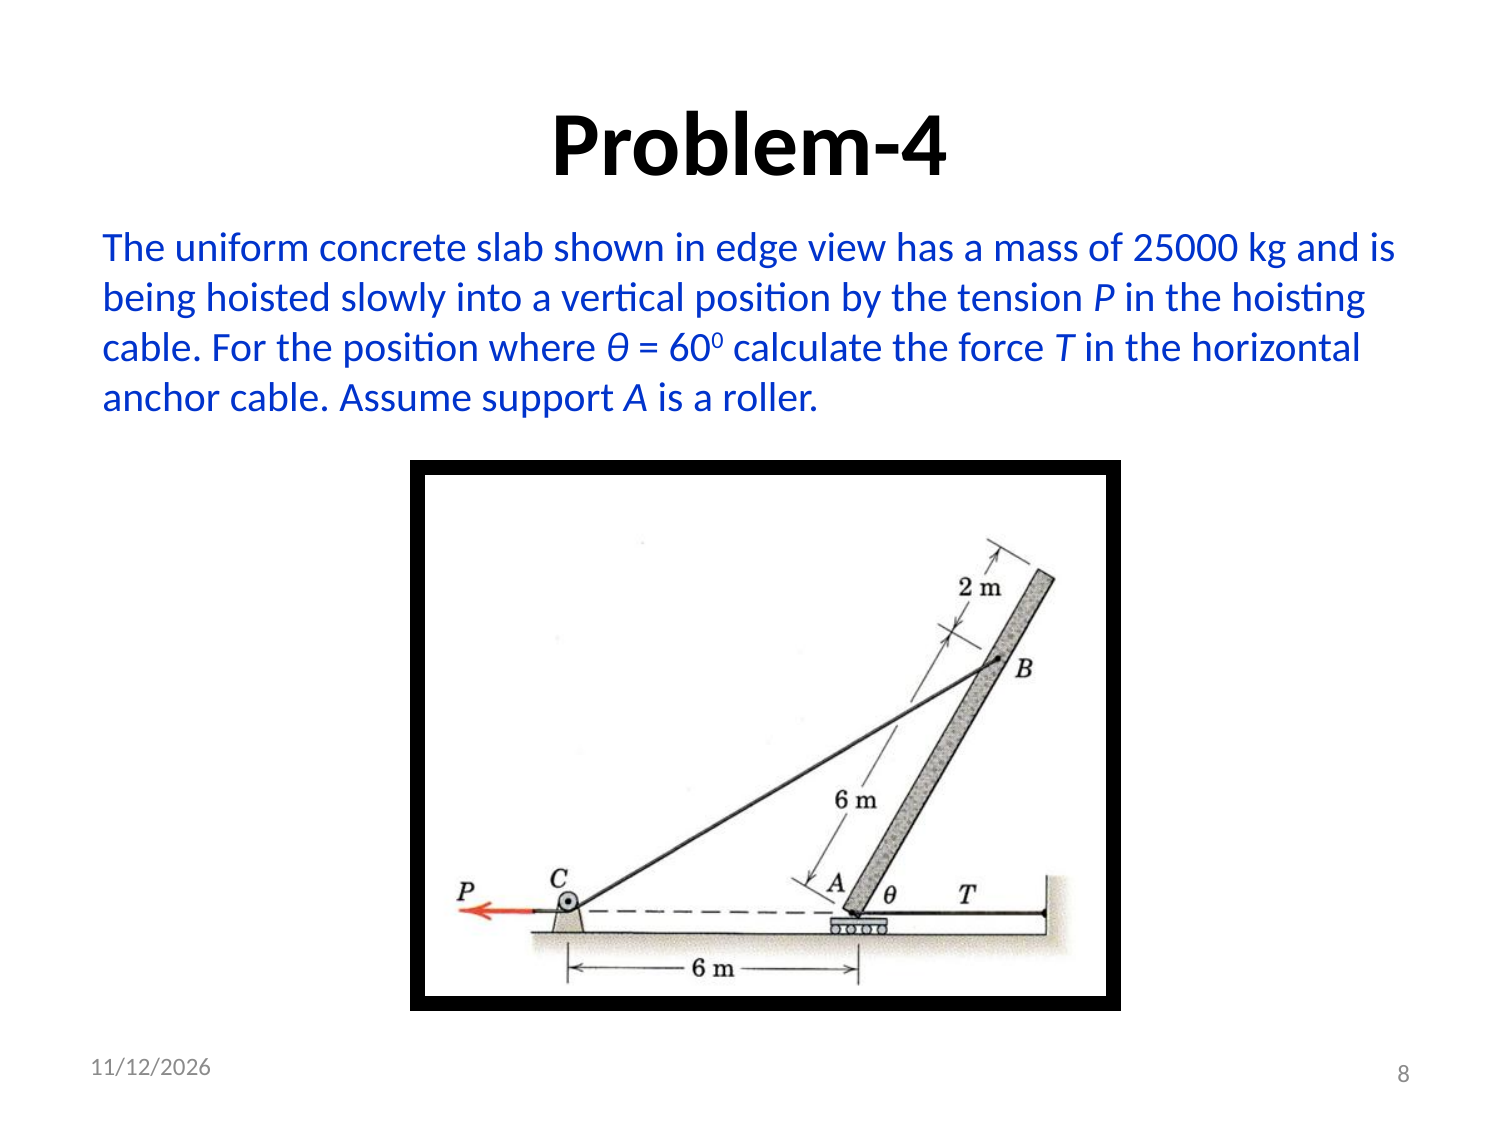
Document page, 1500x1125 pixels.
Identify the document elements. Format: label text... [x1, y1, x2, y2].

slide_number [75, 1042, 425, 1103]
picture [424, 474, 1107, 997]
title Problem-4 [75, 45, 1425, 233]
text_box The uniform concrete slab shown in edge view has a mass of 25000 kg and is being hoisted slowly into a vertical position by the tension P in the hoisting cable. For the position where θ = 600 calculate the force T in the horizontal anchor cable. Assume support A is a roller. [87, 212, 1450, 428]
slide_number 8 [1074, 1042, 1425, 1103]
